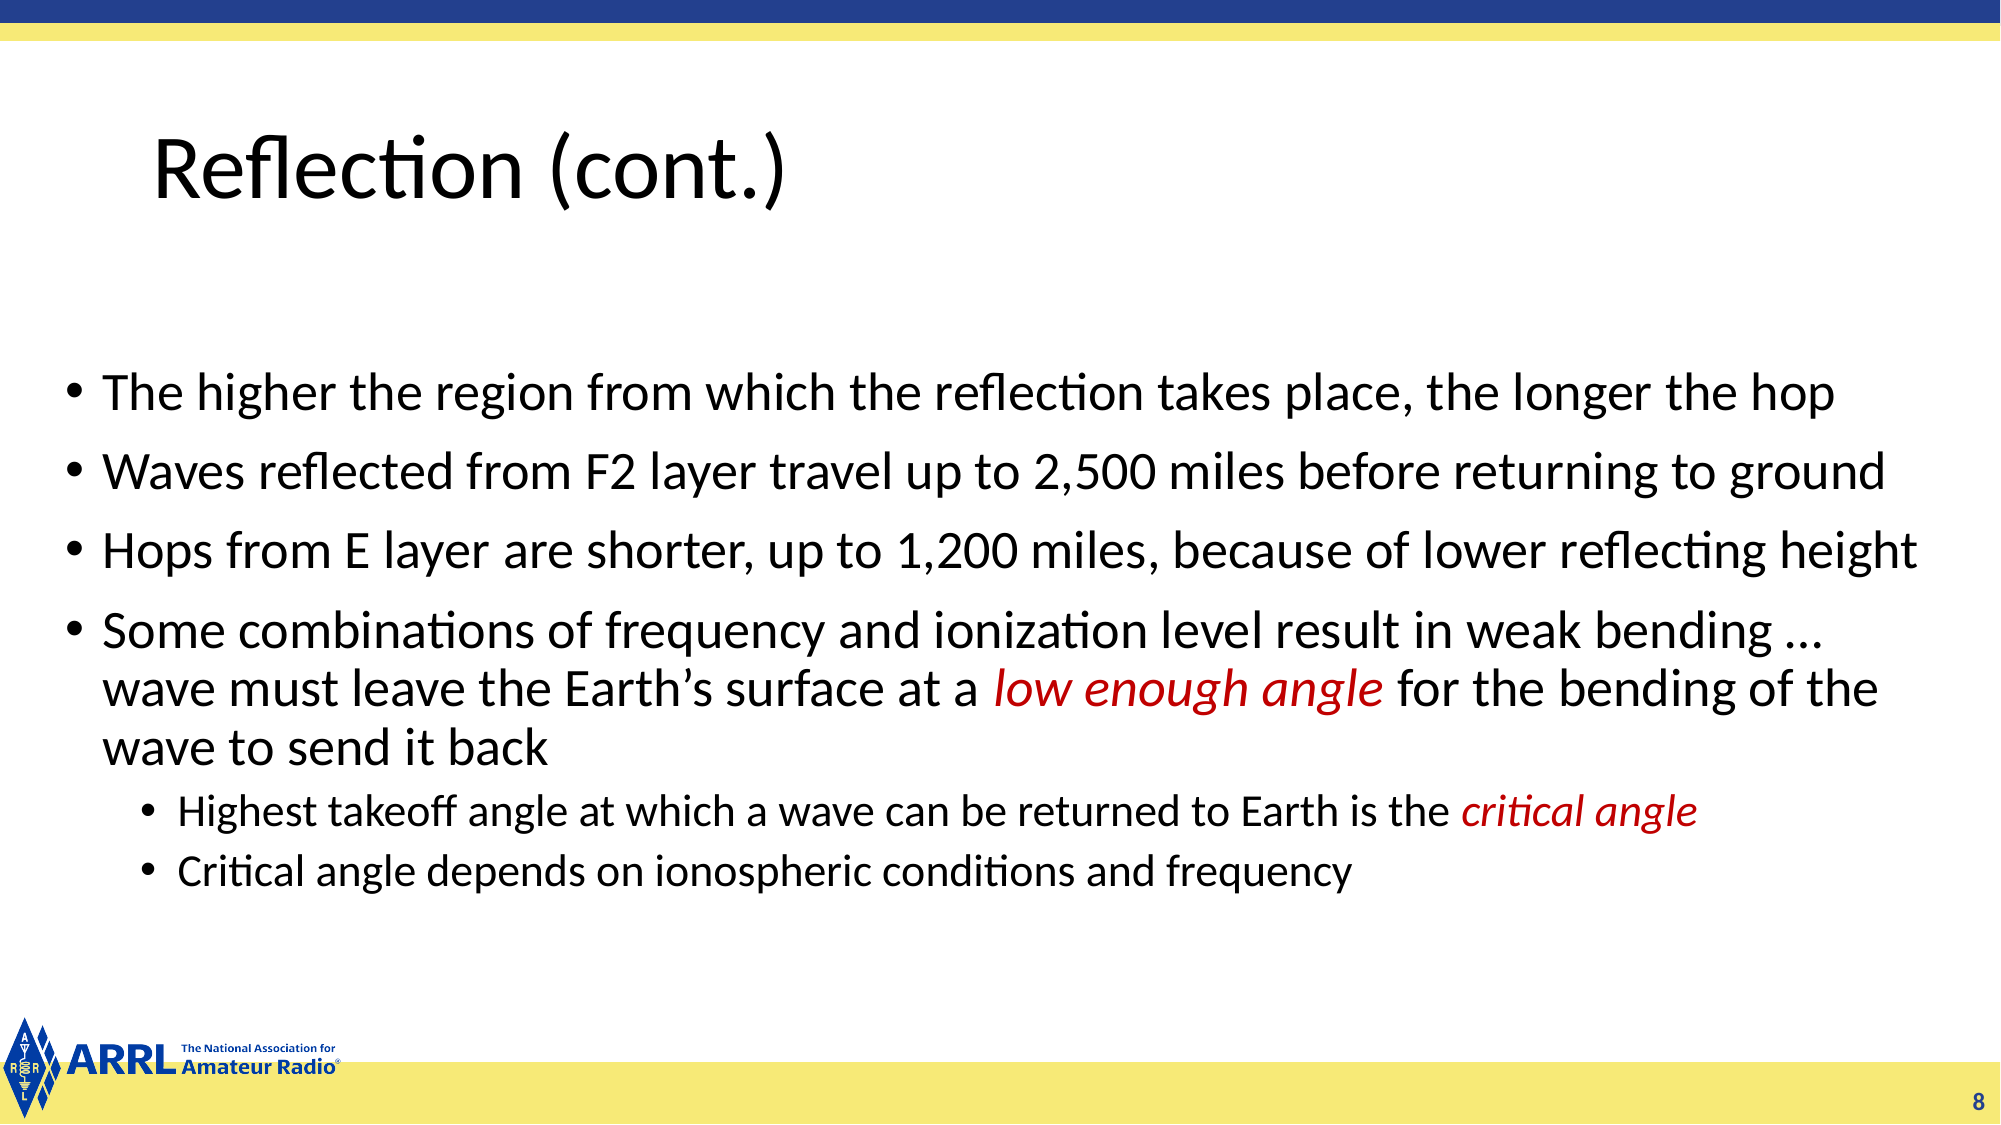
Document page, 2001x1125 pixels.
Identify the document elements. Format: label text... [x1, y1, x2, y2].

title Reflection (cont.) [137, 59, 1863, 278]
list The higher the region from which the reflection takes place, the longer the hop Waves reflected from F2 layer travel up to 2,500 miles before returning to ground Hops from E layer are shorter, up to 1,200 miles, because of lower reflecting height Some combinations of frequency and ionization level result in weak bending … wave must leave the Earth’s surface at a low enough angle for the bending of the wave to send it back Highest takeoff angle at which a wave can be returned to Earth is the critical angle Critical angle depends on ionospheric conditions and frequency [50, 355, 1938, 1075]
picture [1, 1015, 342, 1121]
